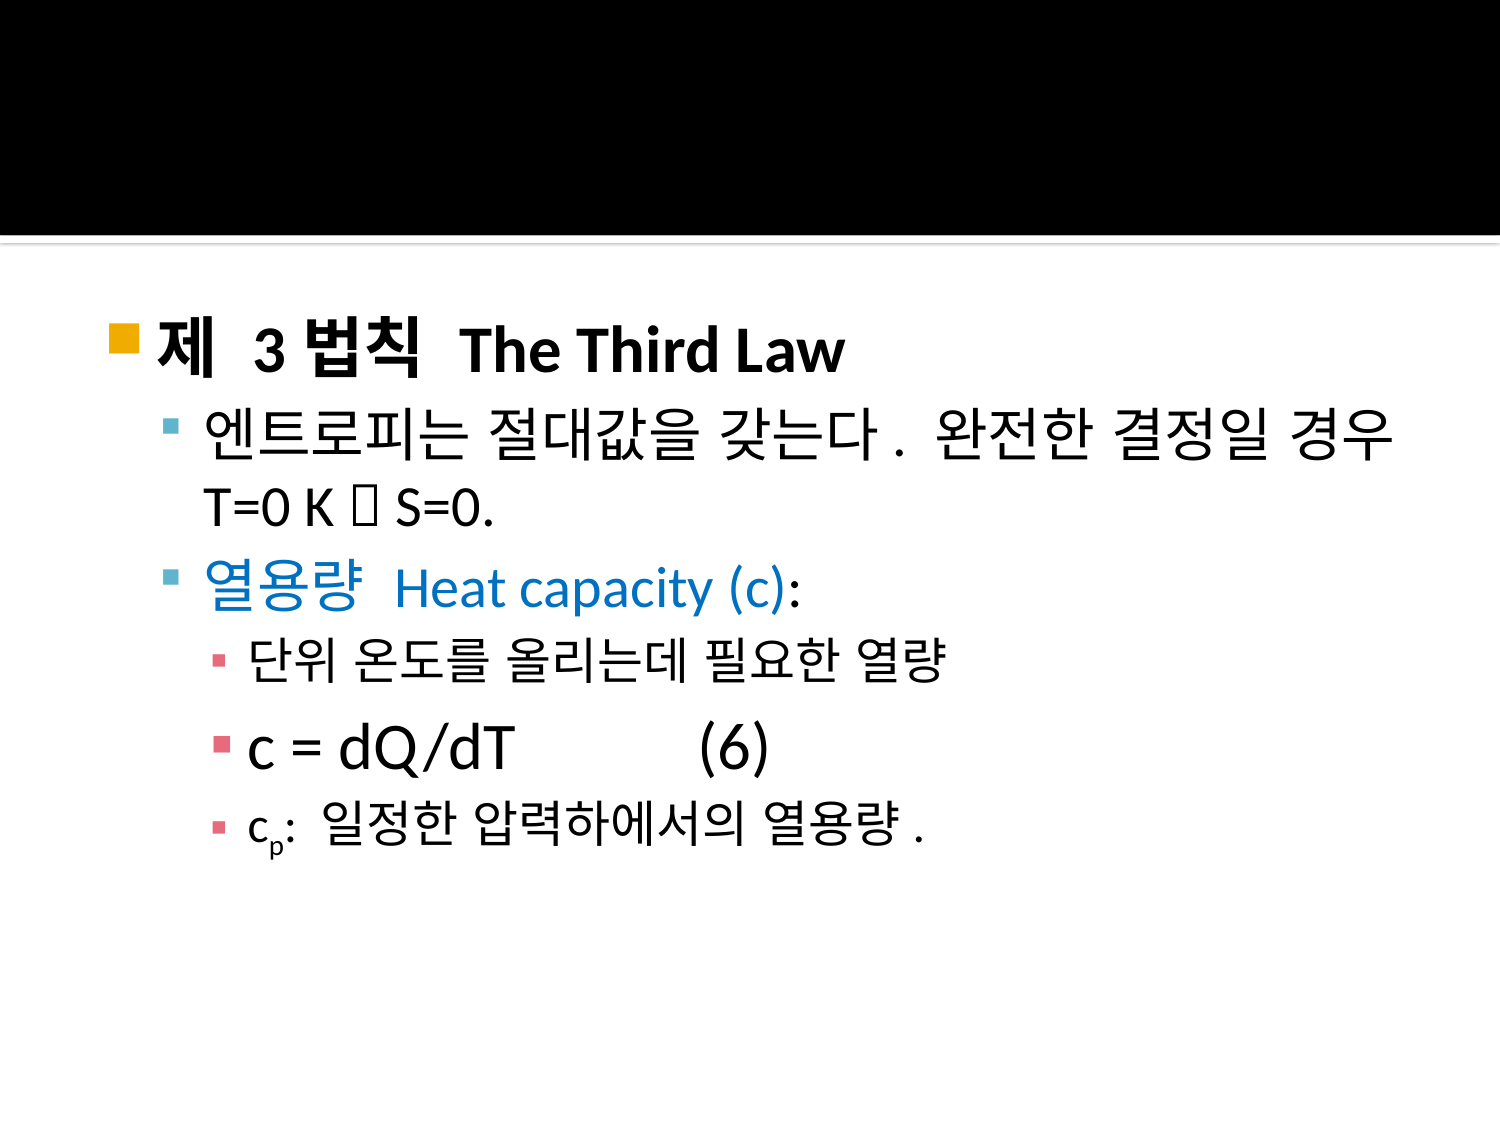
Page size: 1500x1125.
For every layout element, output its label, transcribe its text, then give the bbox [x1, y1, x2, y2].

text_box [238, 712, 541, 803]
list 제 3법칙 The Third Law 엔트로피는 절대값을 갖는다. 완전한 결정일 경우 T=0 K  S=0. 열용량 Heat capacity (c): 단위 온도를 올리는데 필요한 열량 c = dQ/dT (6) cp: 일정한 압력하에서의 열용량. [75, 291, 1425, 1050]
